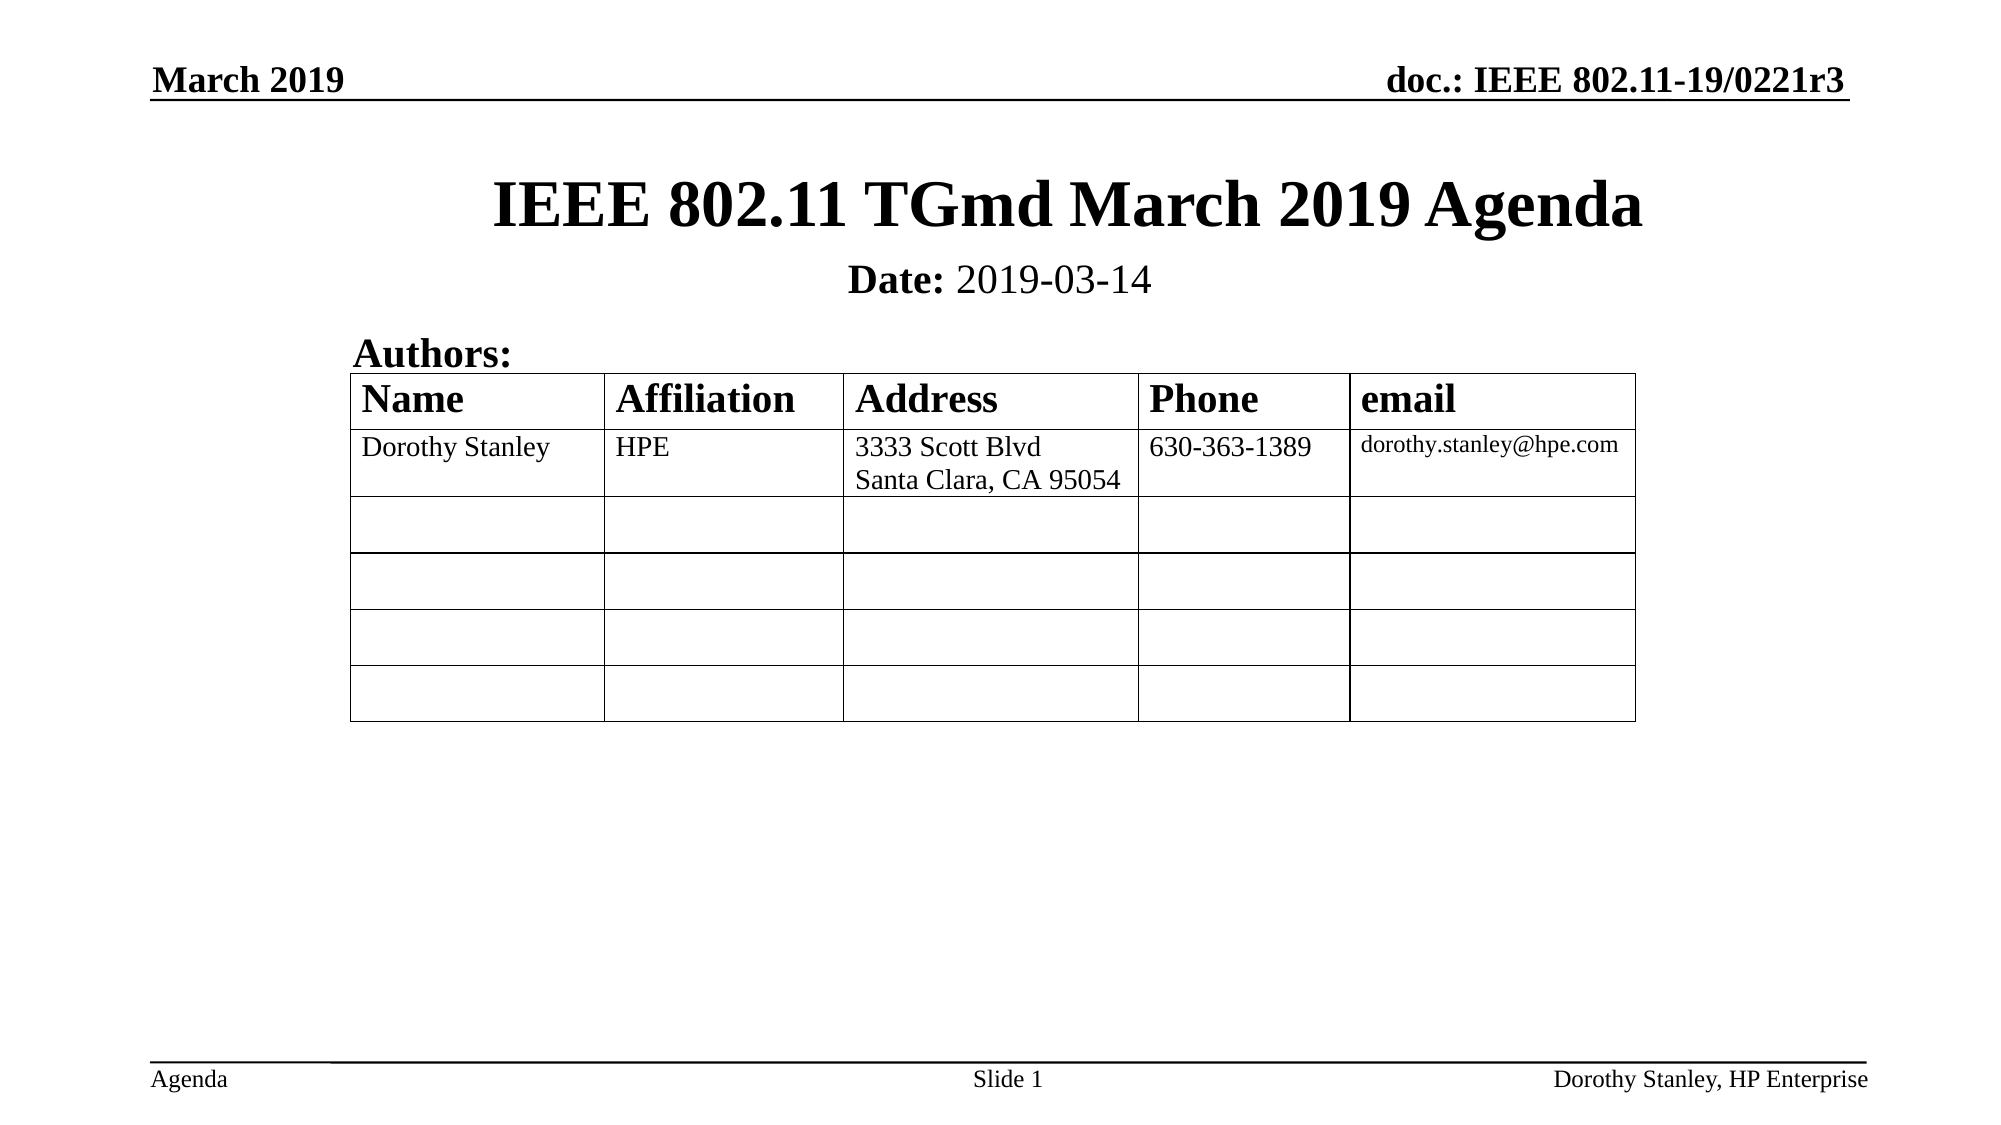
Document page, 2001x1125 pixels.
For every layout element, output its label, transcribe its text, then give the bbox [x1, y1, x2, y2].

title IEEE 802.11 TGmd March 2019 Agenda [362, 112, 1775, 288]
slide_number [152, 54, 567, 100]
footer Dorothy Stanley, HP Enterprise [1549, 1062, 1869, 1093]
list Date: 2019-03-14 [362, 249, 1638, 313]
text_box Authors: [337, 318, 575, 371]
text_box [335, 372, 1665, 784]
slide_number Slide 1 [972, 1062, 1044, 1093]
